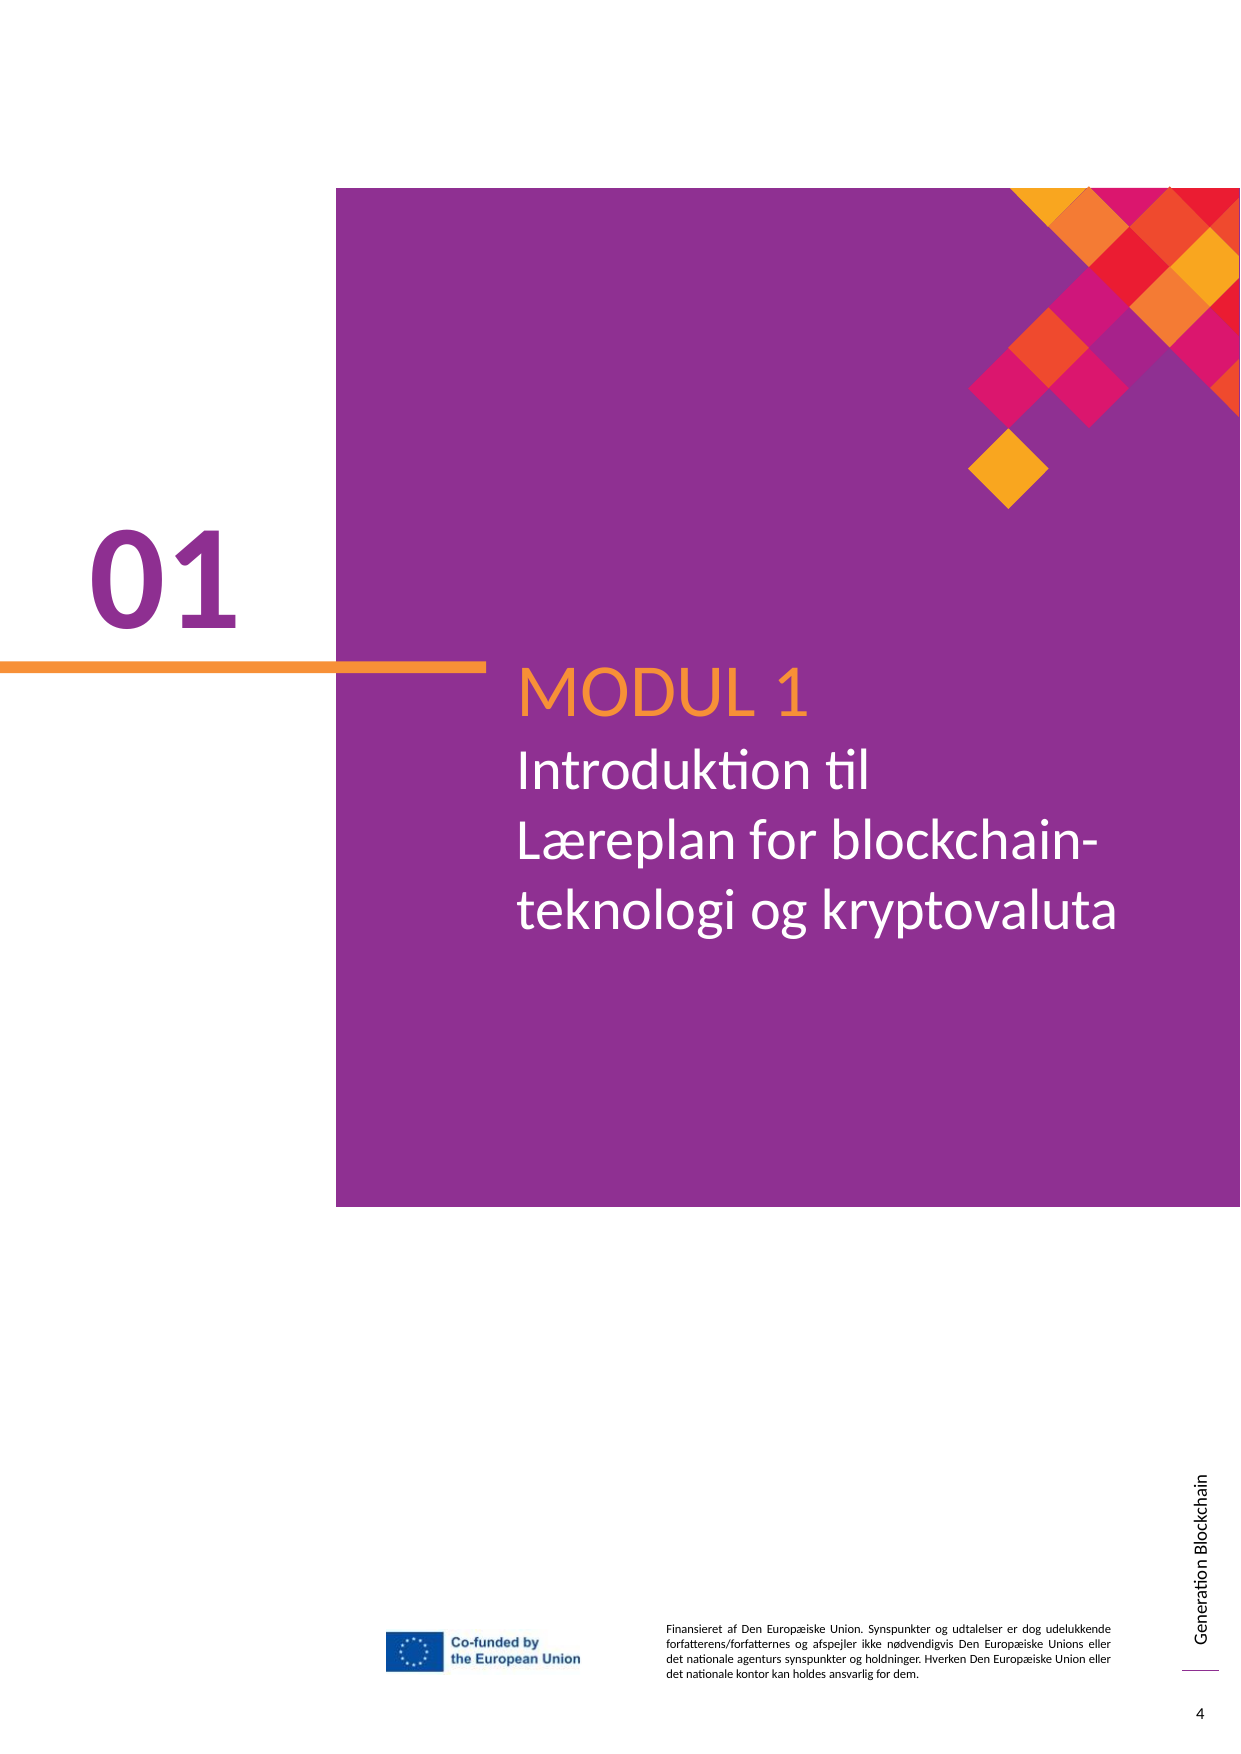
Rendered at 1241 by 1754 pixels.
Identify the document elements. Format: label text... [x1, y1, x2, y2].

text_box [386, 1614, 1126, 1690]
list MODUL 1 Introduktion til Læreplan for blockchain-teknologi og kryptovaluta [501, 634, 1209, 975]
list 01 [74, 471, 375, 727]
slide_number 4 [1169, 1674, 1231, 1751]
